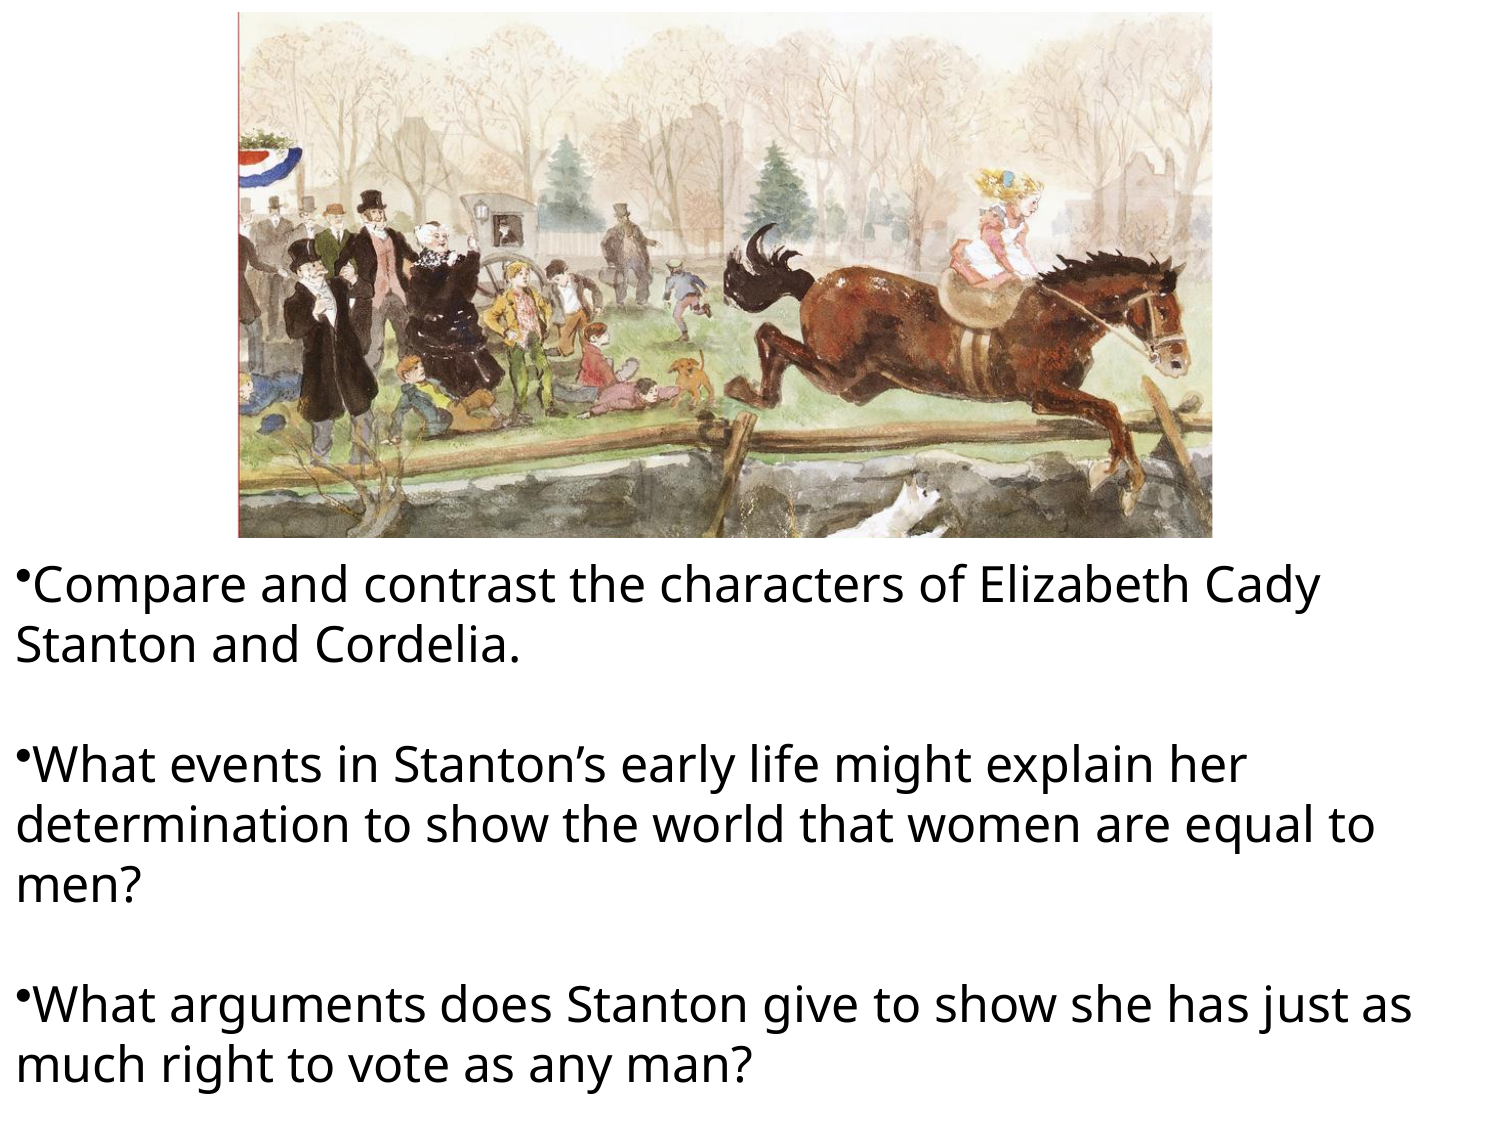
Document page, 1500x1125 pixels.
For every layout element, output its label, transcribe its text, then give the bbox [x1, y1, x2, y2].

picture [237, 12, 1213, 538]
text_box Compare and contrast the characters of Elizabeth Cady Stanton and Cordelia. What events in Stanton’s early life might explain her determination to show the world that women are equal to men? What arguments does Stanton give to show she has just as much right to vote as any man? [0, 544, 1500, 1100]
